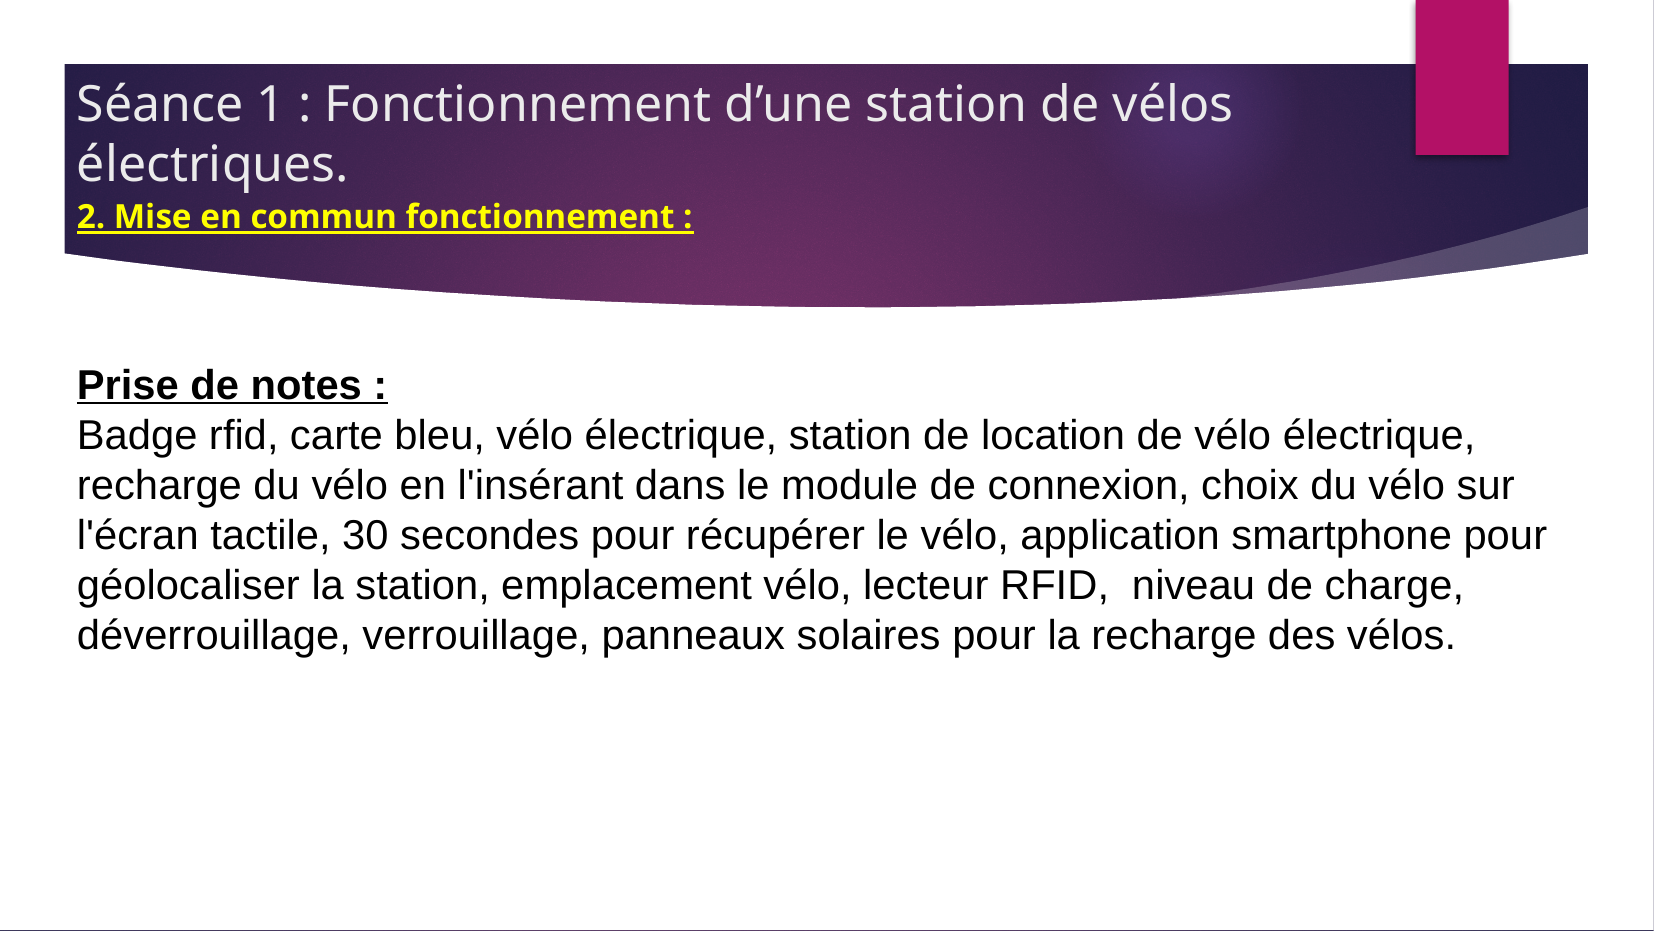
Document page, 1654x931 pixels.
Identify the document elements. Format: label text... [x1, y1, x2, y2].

picture [65, 64, 1588, 307]
text_box 2. Mise en commun fonctionnement : [61, 188, 1033, 243]
text_box Séance 1 : Fonctionnement d’une station de vélos électriques. [62, 64, 1402, 235]
text_box Prise de notes : Badge rfid, carte bleu, vélo électrique, station de location de vélo électrique, recharge du vélo en l'insérant dans le module de connexion, choix du vélo sur l'écran tactile, 30 secondes pour récupérer le vélo, application smartphone pour géolocaliser la station, emplacement vélo, lecteur RFID, niveau de charge, déverrouillage, verrouillage, panneaux solaires pour la recharge des vélos. [62, 350, 1603, 666]
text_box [1259, 261, 1433, 292]
